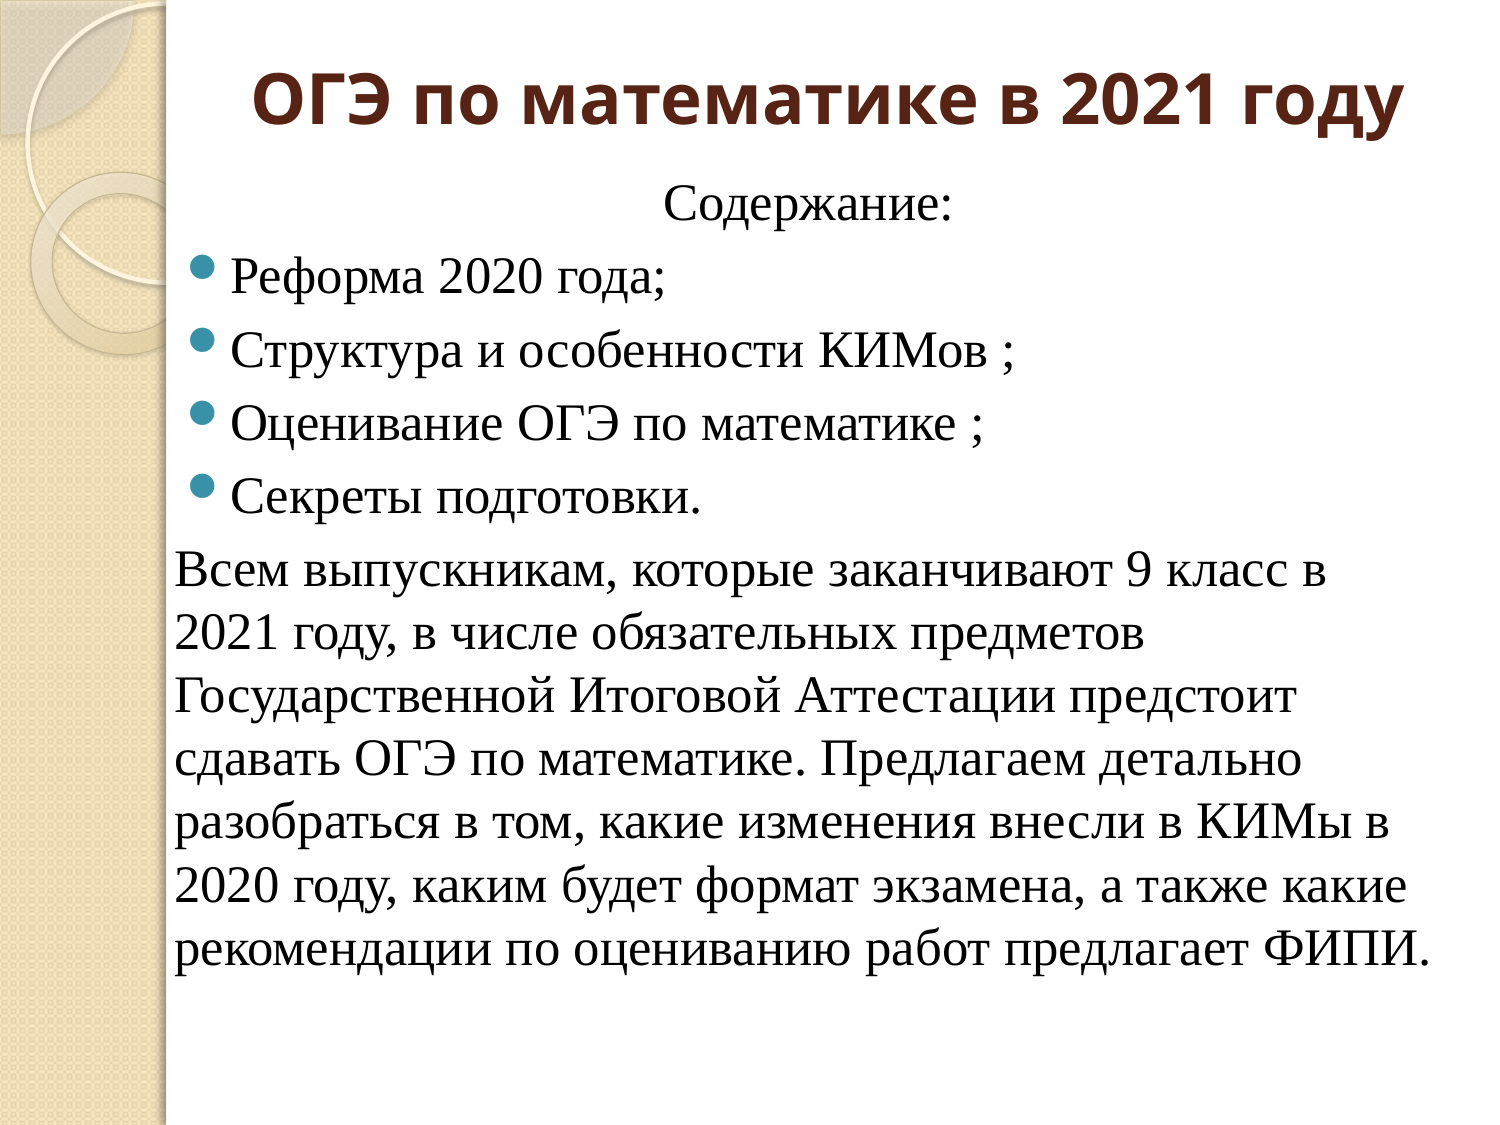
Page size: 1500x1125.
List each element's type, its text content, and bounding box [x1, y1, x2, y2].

title ОГЭ по математике в 2021 году [235, 45, 1466, 233]
list Содержание: Реформа 2020 года; Структура и особенности КИМов ; Оценивание ОГЭ по математике ; Секреты подготовки. Всем выпускникам, которые заканчивают 9 класс в 2021 году, в числе обязательных предметов Государственной Итоговой Аттестации предстоит сдавать ОГЭ по математике. Предлагаем детально разобраться в том, какие изменения внесли в КИМы в 2020 году, каким будет формат экзамена, а также какие рекомендации по оцениванию работ предлагает ФИПИ. [159, 160, 1459, 1047]
